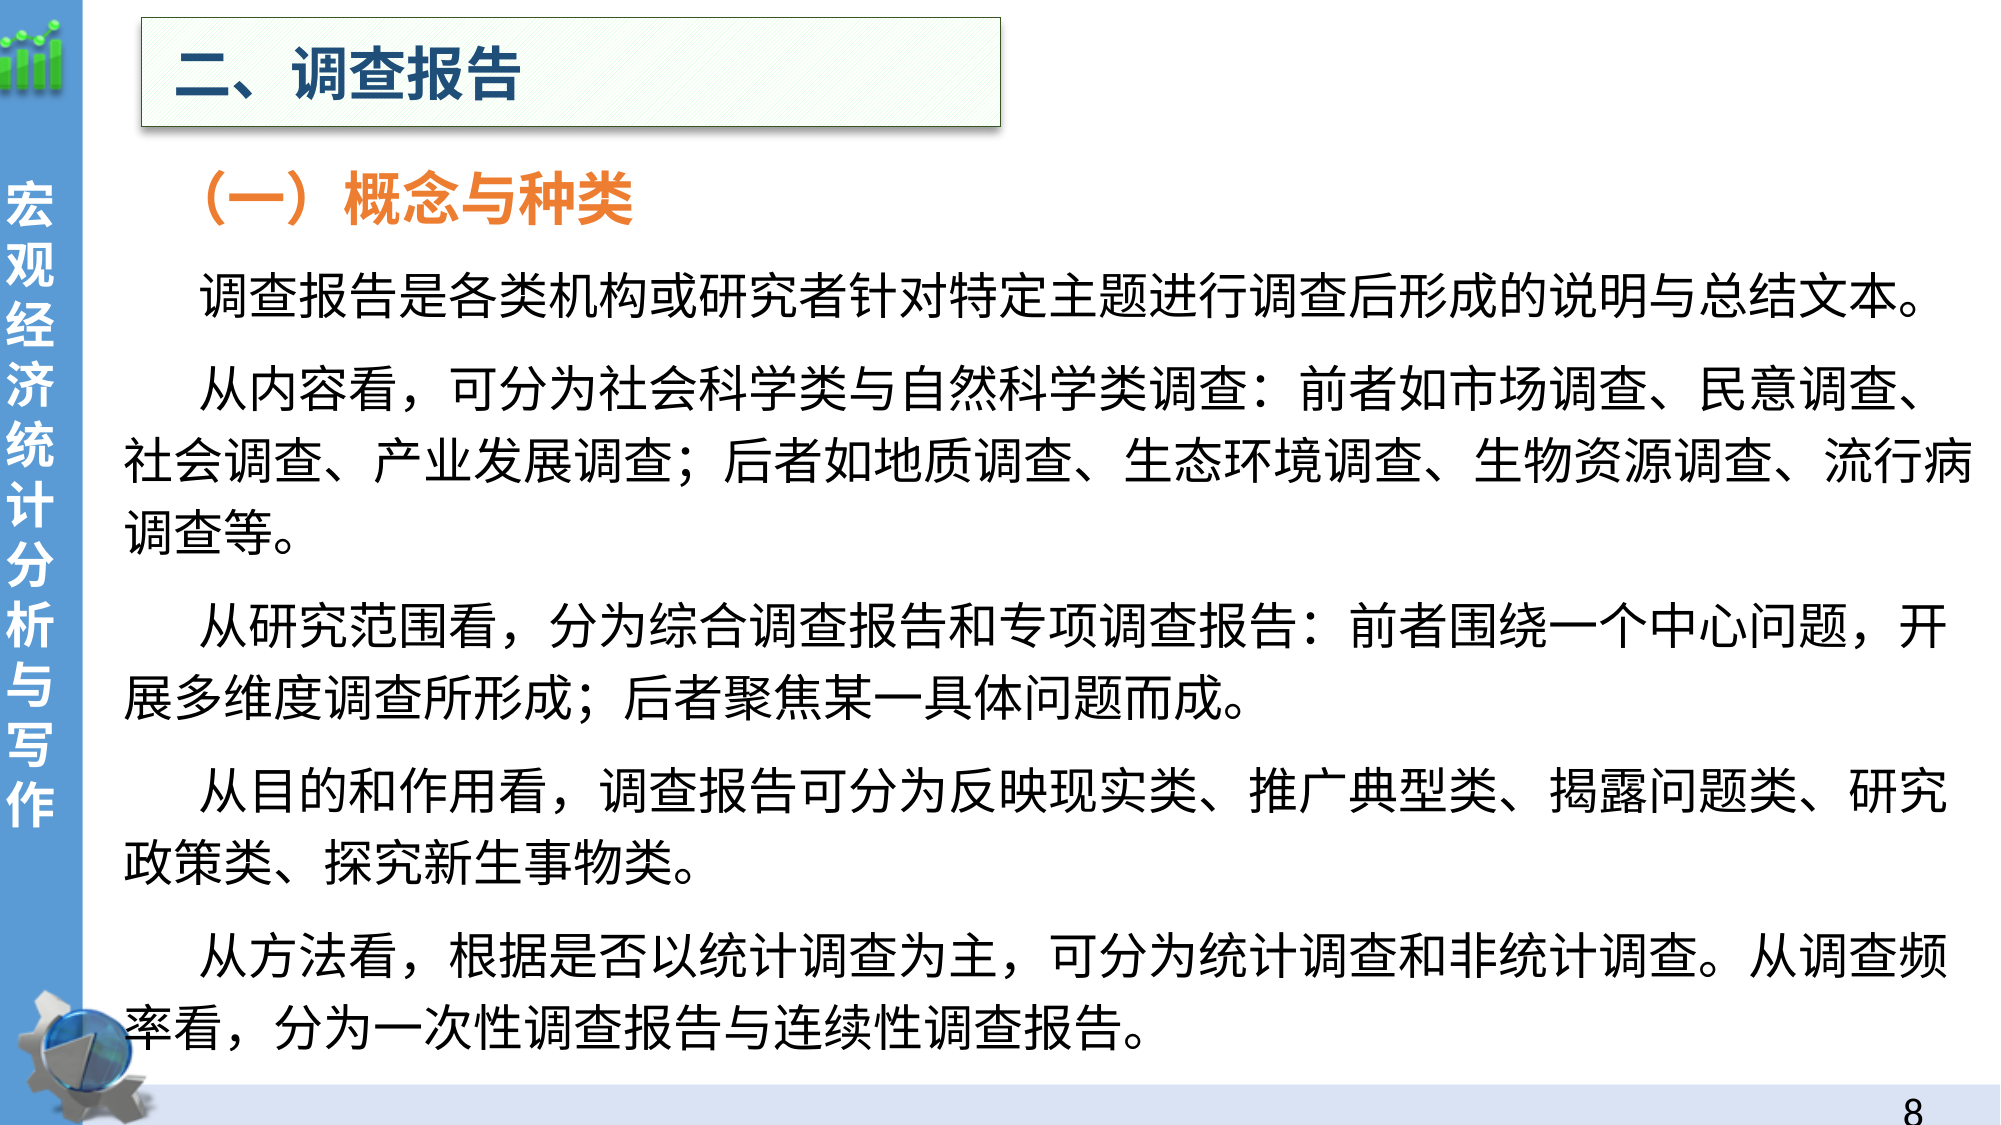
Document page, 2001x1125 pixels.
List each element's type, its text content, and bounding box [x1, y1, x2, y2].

text_box 二、调查报告 [141, 17, 1000, 127]
picture [0, 0, 2001, 1125]
slide_number 7 [1786, 1085, 1940, 1125]
list （一）概念与种类 调查报告是各类机构或研究者针对特定主题进行调查后形成的说明与总结文本。 从内容看，可分为社会科学类与自然科学类调查：前者如市场调查、民意调查、社会调查、产业发展调查；后者如地质调查、生态环境调查、生物资源调查、流行病调查等。 从研究范围看，分为综合调查报告和专项调查报告：前者围绕一个中心问题，开展多维度调查所形成；后者聚焦某一具体问题而成。 从目的和作用看，调查报告可分为反映现实类、推广典型类、揭露问题类、研究政策类、探究新生事物类。 从方法看，根据是否以统计调查为主，可分为统计调查和非统计调查。从调查频率看，分为一次性调查报告与连续性调查报告。 [108, 126, 2000, 1086]
